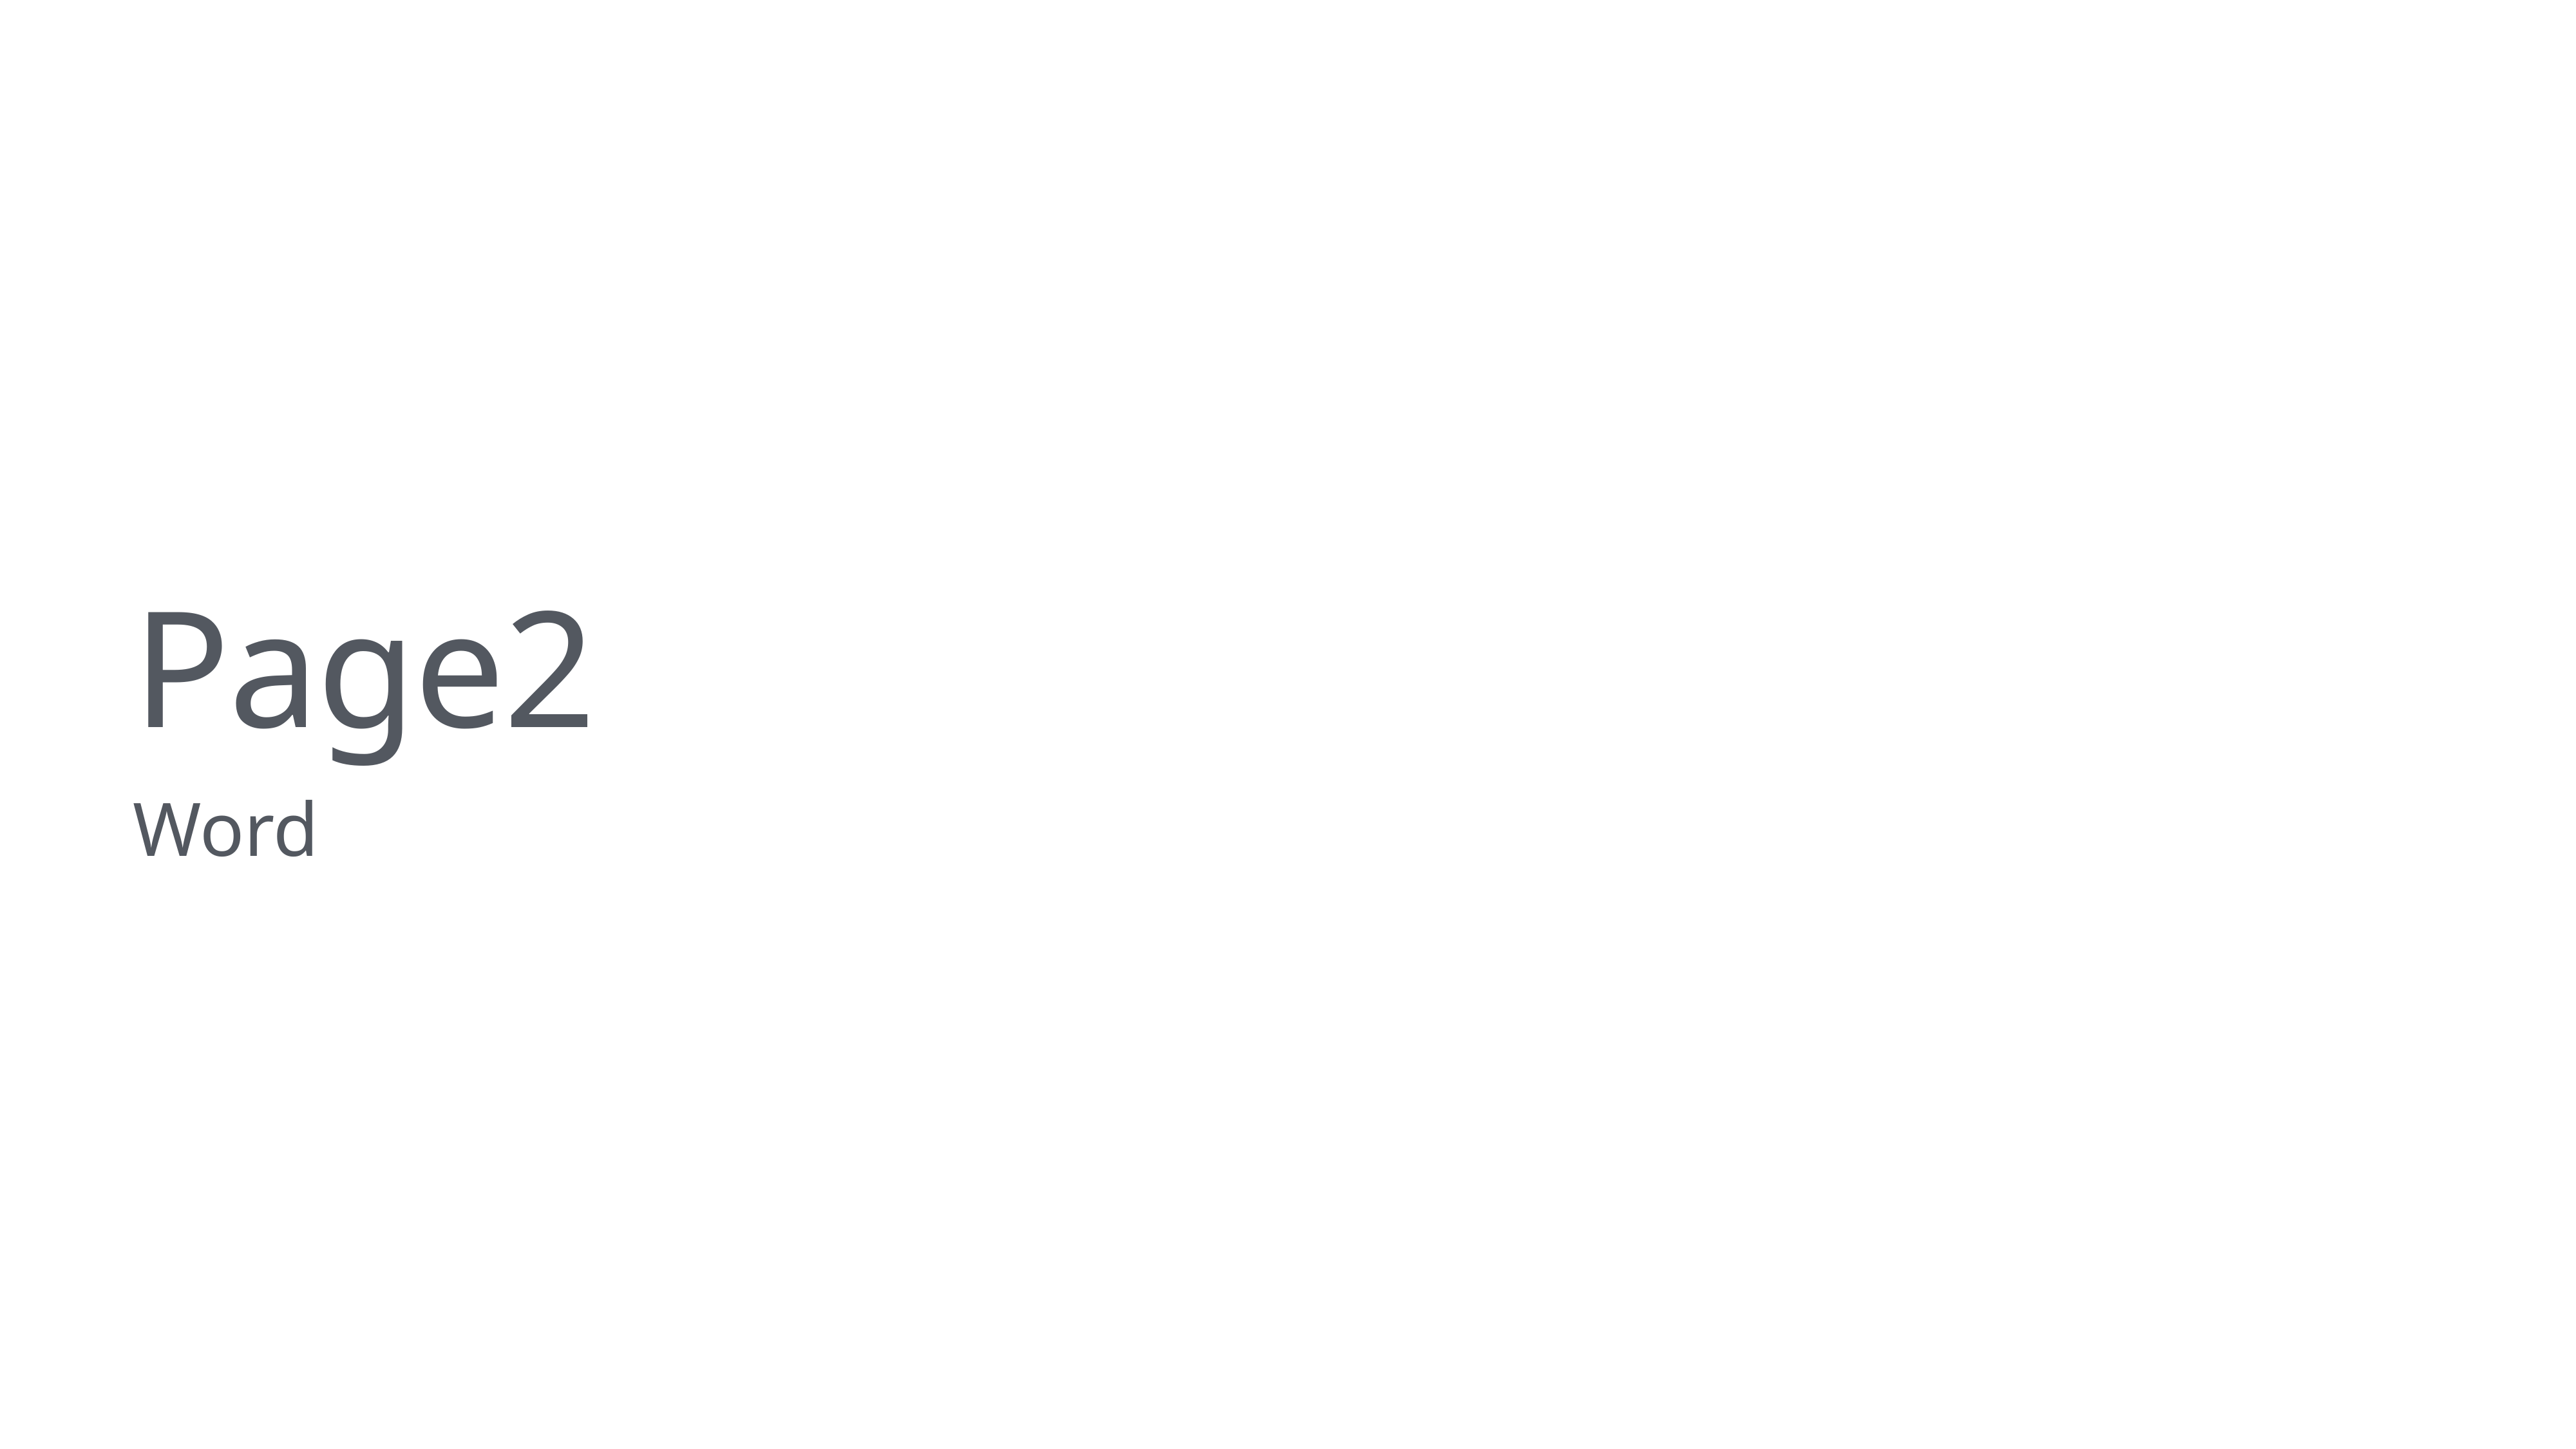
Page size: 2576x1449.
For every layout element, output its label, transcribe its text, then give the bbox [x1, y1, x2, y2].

title Page2 [127, 276, 2449, 768]
subtitle Word [127, 776, 2449, 989]
